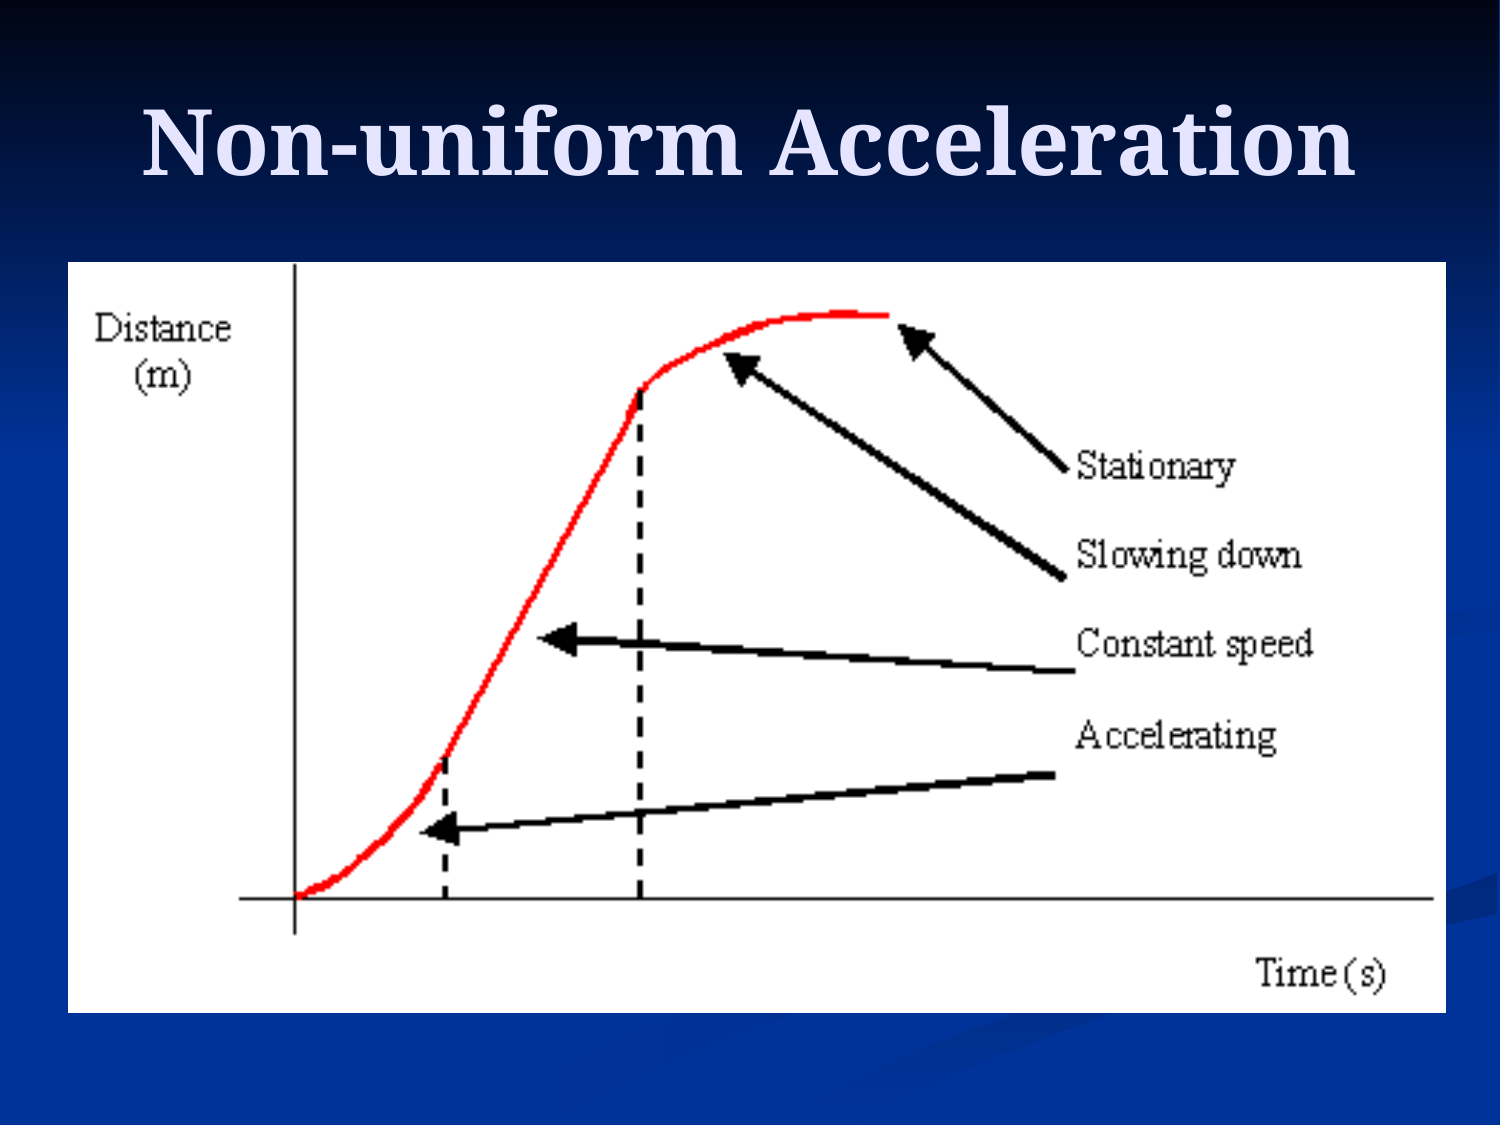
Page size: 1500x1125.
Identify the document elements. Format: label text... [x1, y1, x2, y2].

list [68, 262, 1446, 1013]
title Non-uniform Acceleration [74, 44, 1426, 233]
